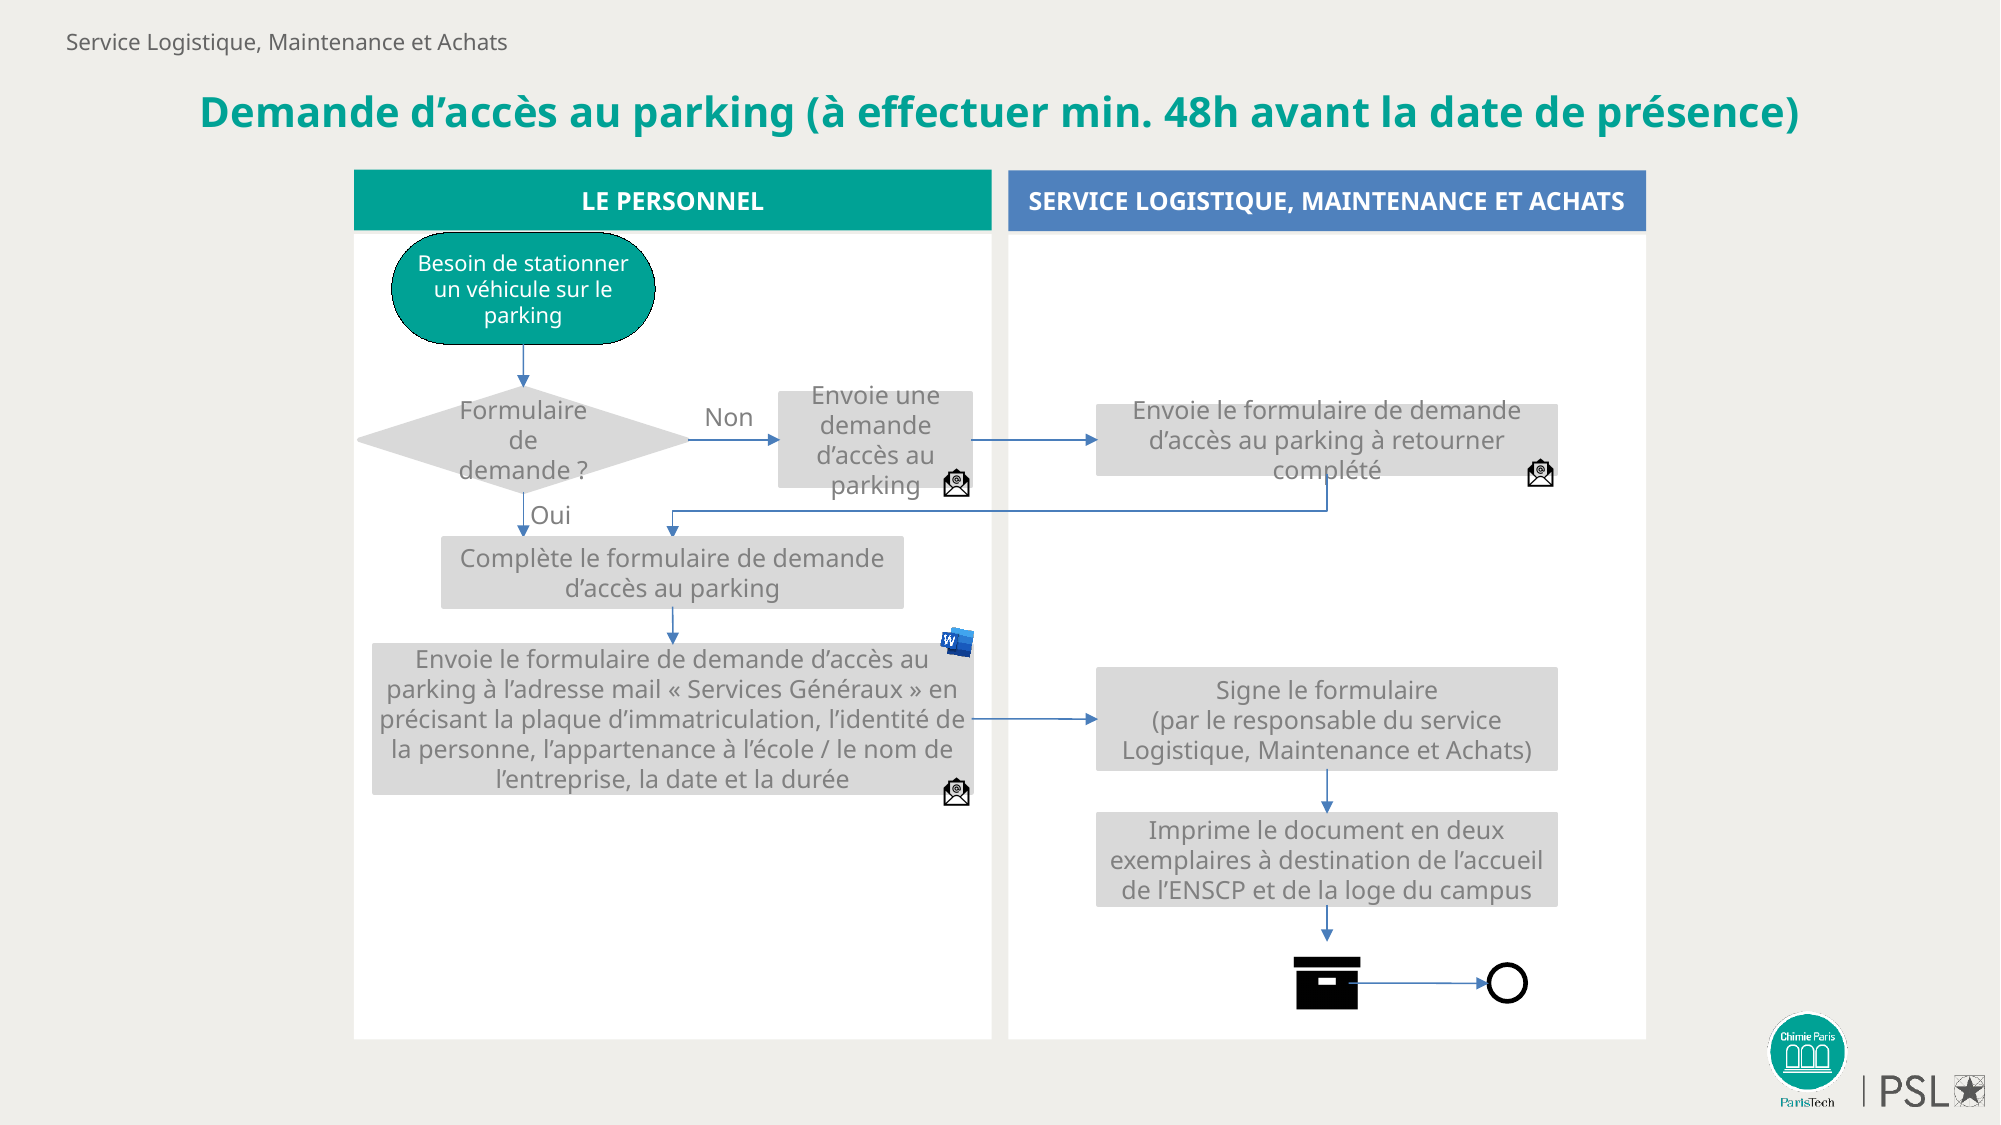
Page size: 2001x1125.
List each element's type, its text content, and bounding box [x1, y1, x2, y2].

title Demande d’accès au parking (à effectuer min. 48h avant la date de présence) [149, 75, 1851, 147]
picture [1767, 1011, 1985, 1107]
list Service Logistique, Maintenance et Achats [50, 19, 1047, 55]
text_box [353, 169, 1647, 1040]
